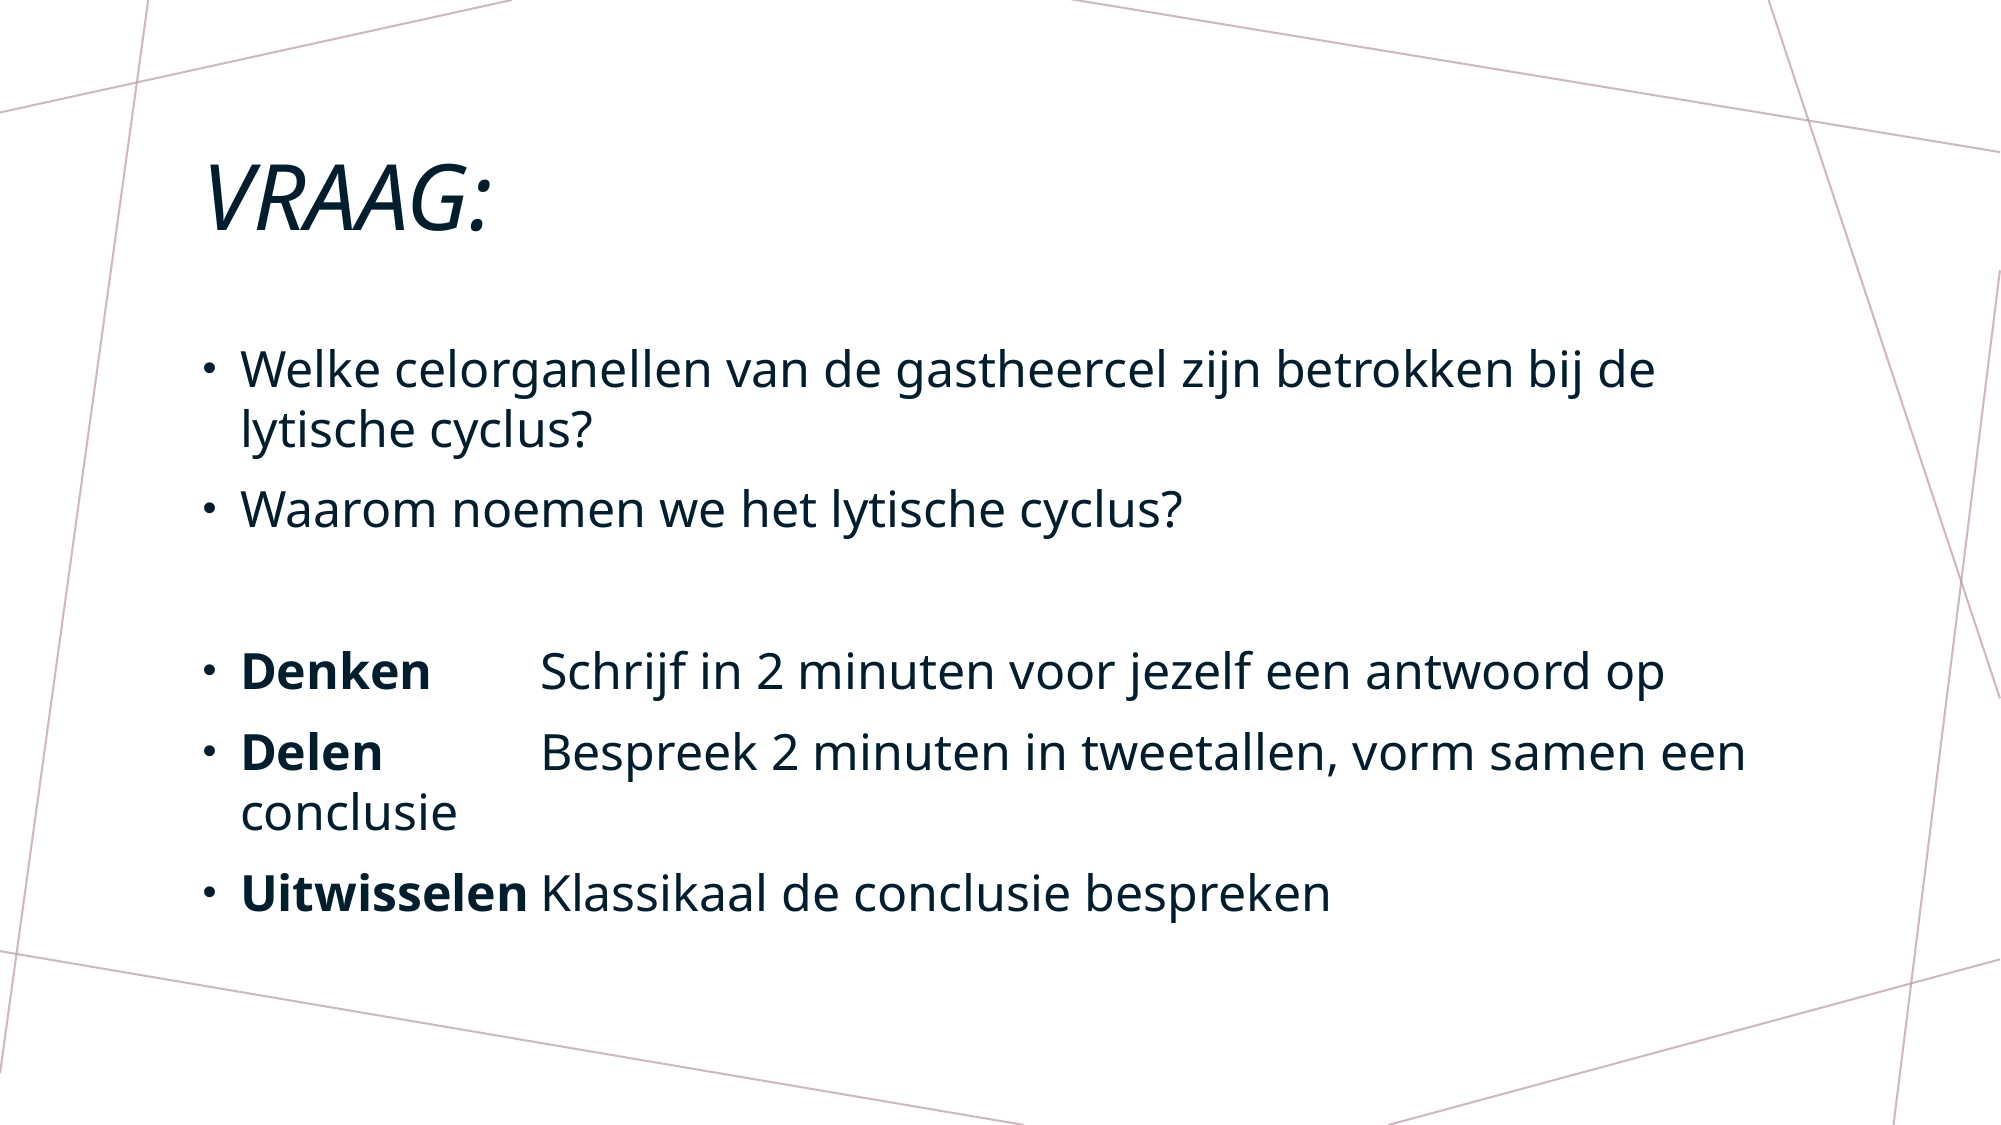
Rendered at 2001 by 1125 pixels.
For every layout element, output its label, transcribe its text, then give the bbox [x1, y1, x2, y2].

list Welke celorganellen van de gastheercel zijn betrokken bij de lytische cyclus? Waarom noemen we het lytische cyclus? Denken Schrijf in 2 minuten voor jezelf een antwoord op Delen Bespreek 2 minuten in tweetallen, vorm samen een conclusie Uitwisselen Klassikaal de conclusie bespreken [187, 329, 1813, 990]
title Vraag: [187, 87, 1813, 315]
